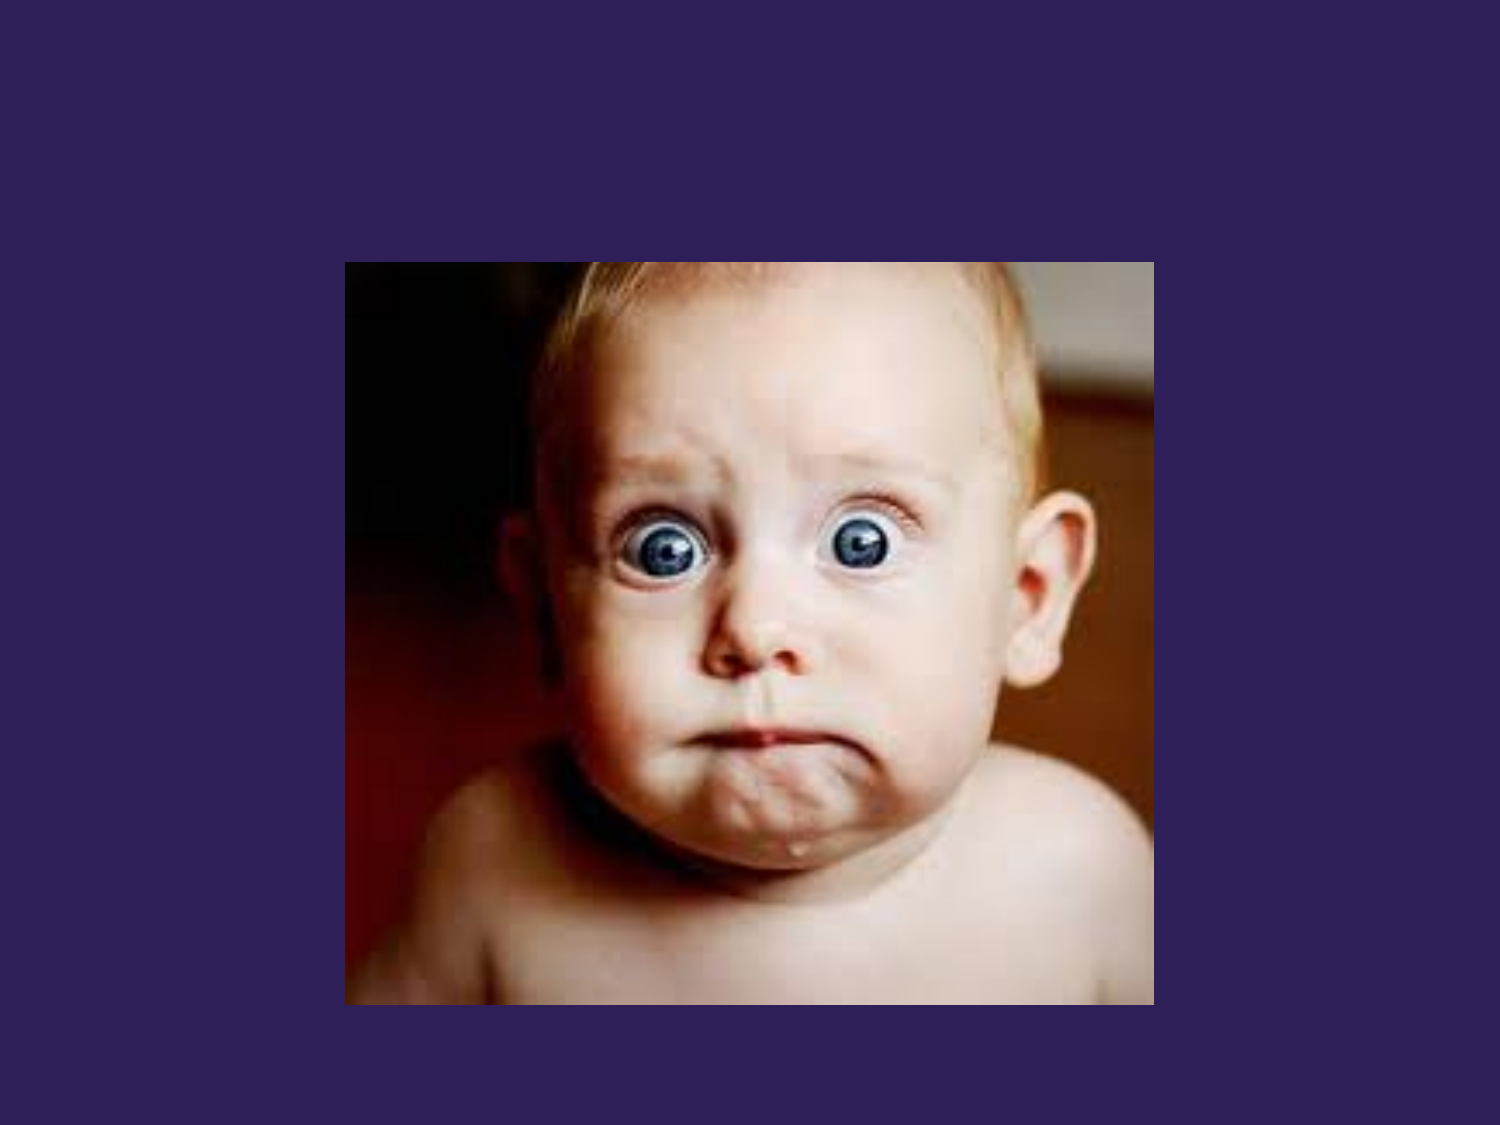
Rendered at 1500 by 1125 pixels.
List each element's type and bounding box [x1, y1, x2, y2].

list [74, 262, 1426, 1006]
